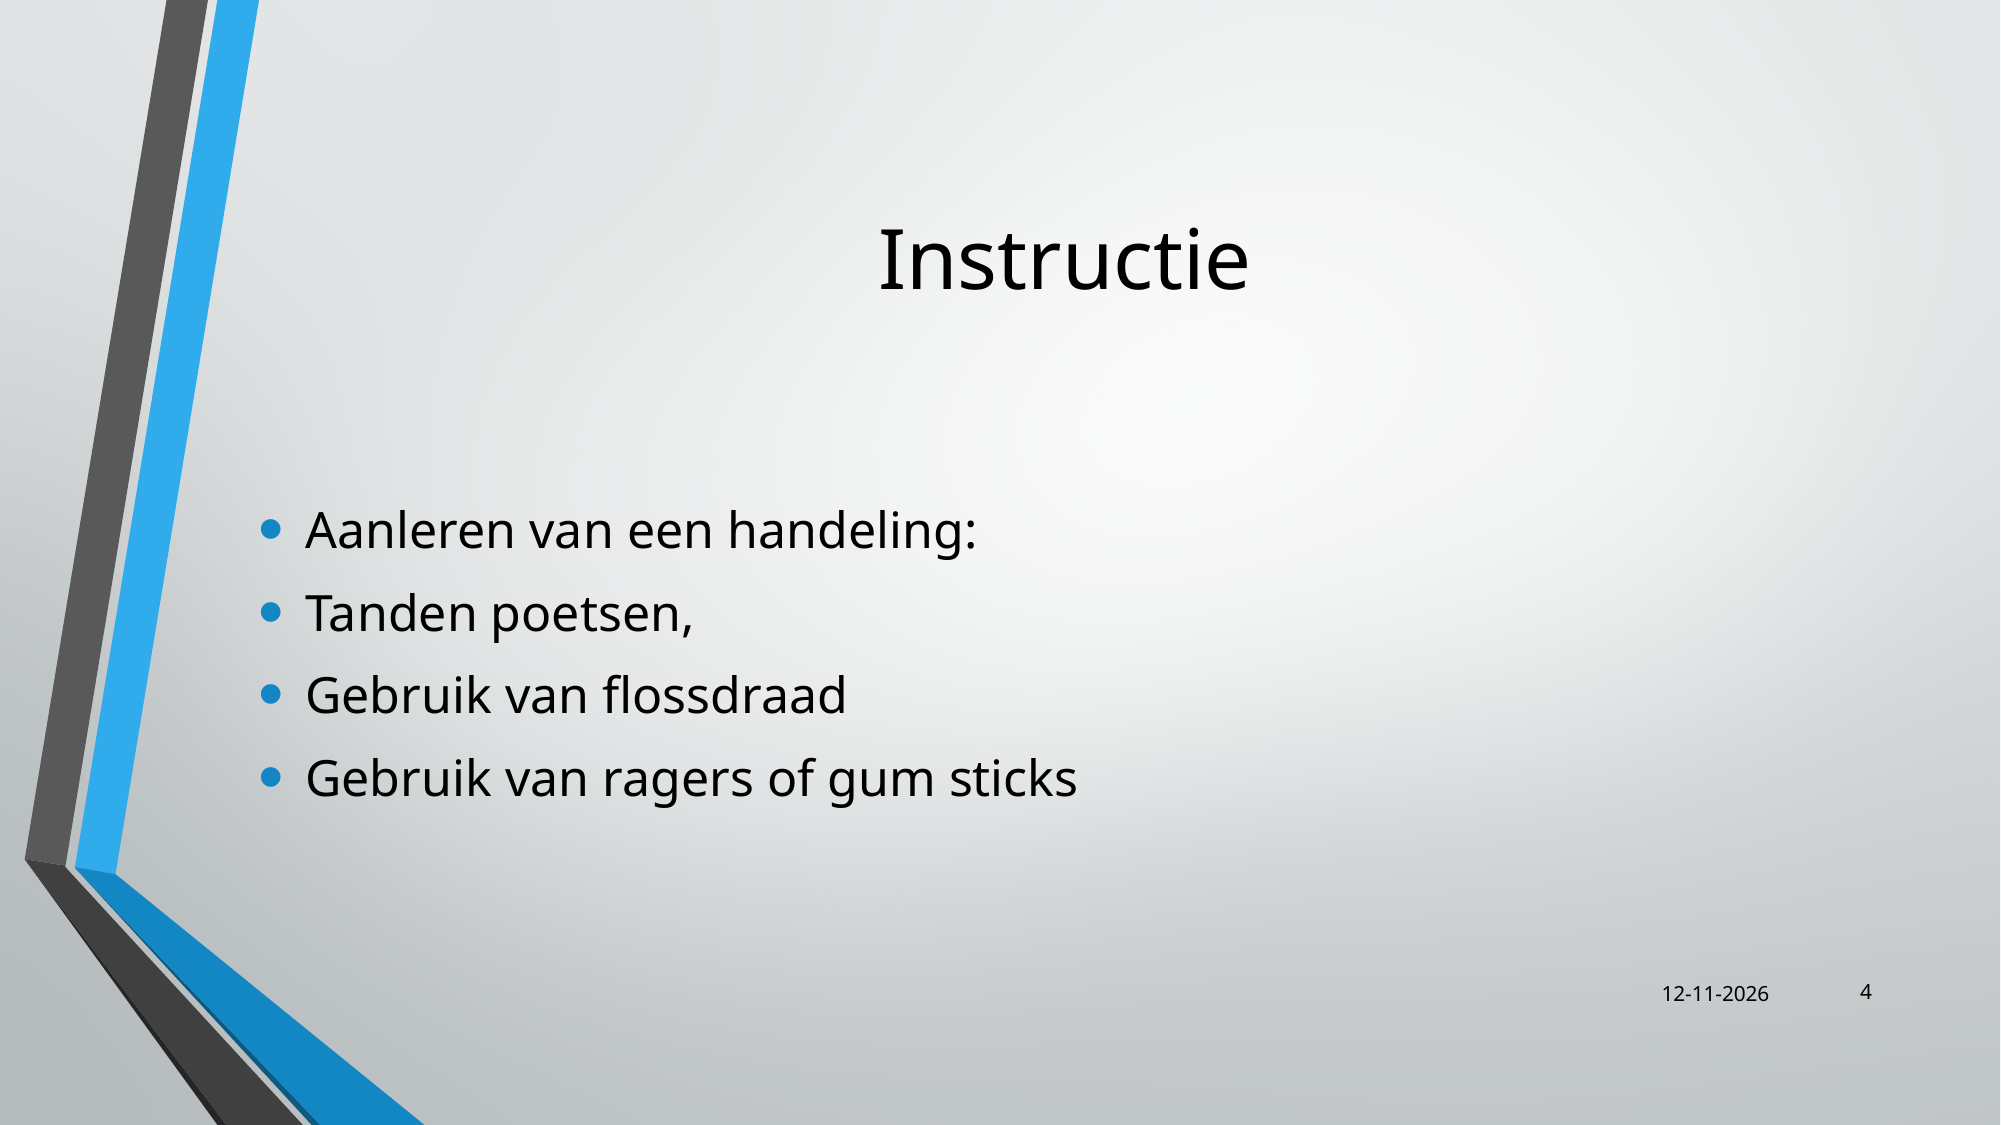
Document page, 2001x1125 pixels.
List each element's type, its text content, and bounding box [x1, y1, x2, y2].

title Instructie [243, 112, 1887, 400]
slide_number 4 [1796, 962, 1887, 1023]
list Aanleren van een handeling: Tanden poetsen, Gebruik van flossdraad Gebruik van ragers of gum sticks [243, 437, 1887, 950]
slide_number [1596, 965, 1784, 1025]
